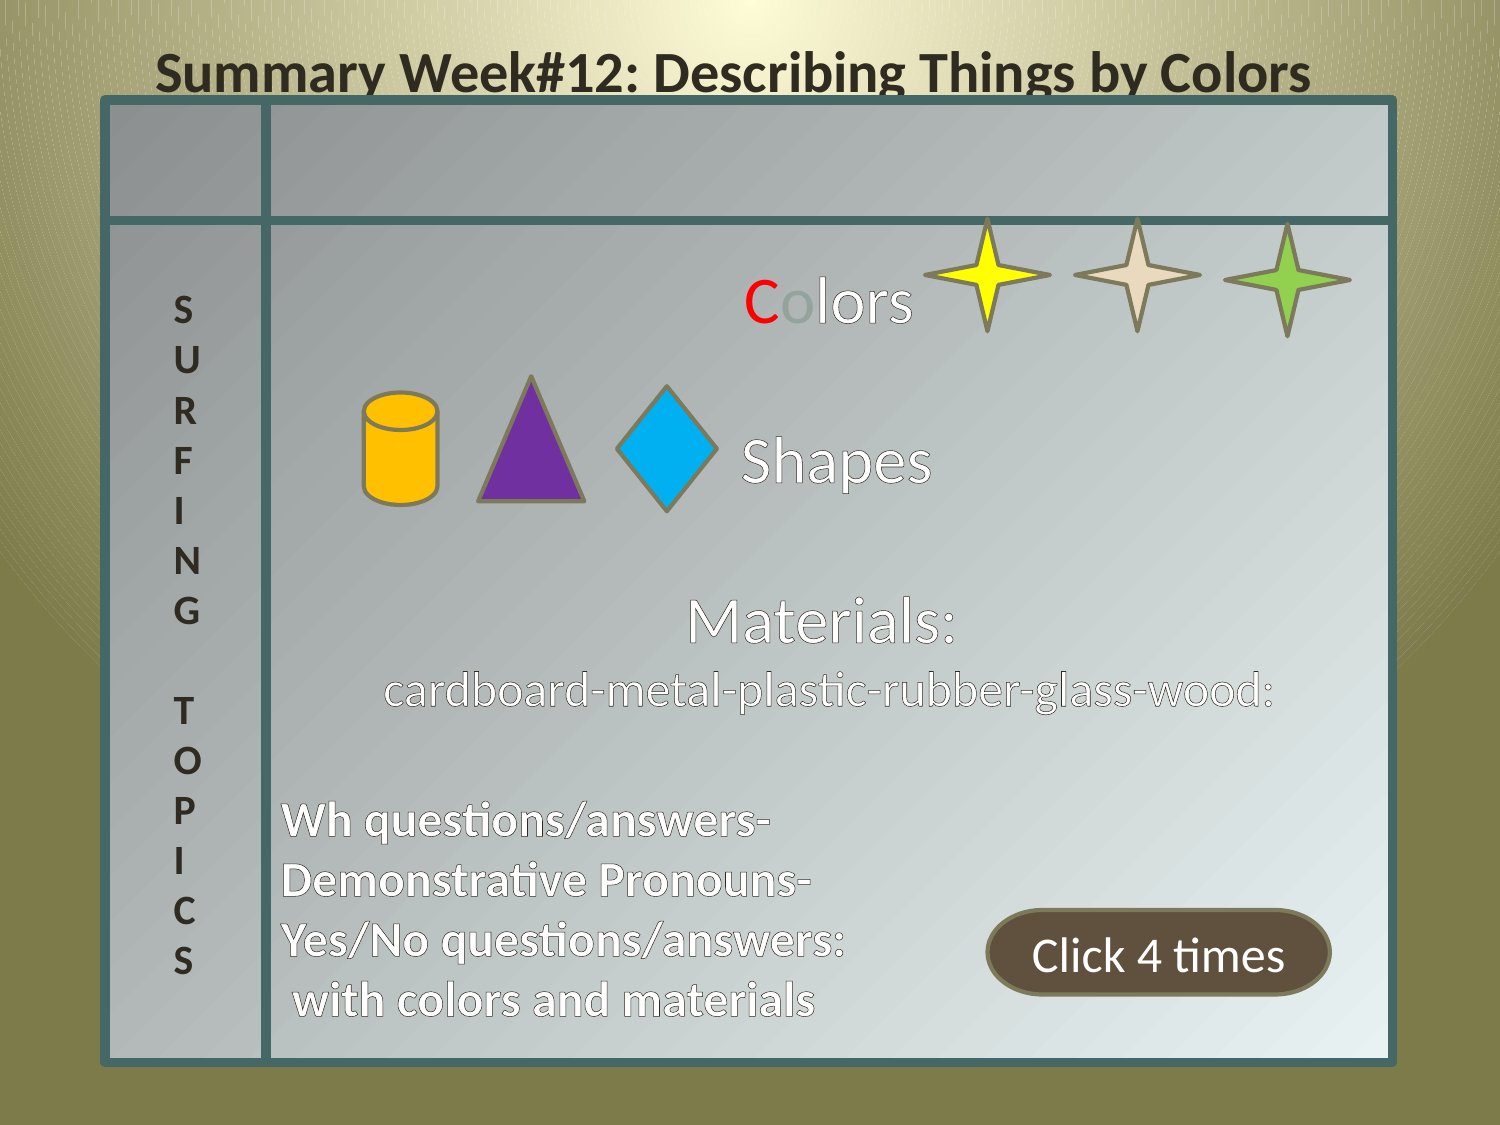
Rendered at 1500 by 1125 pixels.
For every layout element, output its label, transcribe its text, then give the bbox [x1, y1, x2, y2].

text_box [361, 390, 440, 508]
text_box [1072, 216, 1203, 334]
text_box [922, 216, 1053, 334]
text_box [476, 374, 587, 504]
text_box Colors Shapes Materials: cardboard-metal-plastic-rubber-glass-wood: Wh questions/answers- Demonstrative Pronouns- Yes/No questions/answers: with colors and materials [103, 98, 1395, 1064]
text_box S U R F I N G T O P I C S [158, 274, 247, 990]
text_box [1222, 221, 1353, 339]
text_box Click 4 times [985, 907, 1333, 997]
text_box [615, 384, 719, 514]
title Summary Week#12: Describing Things by Colors [75, 0, 1393, 275]
